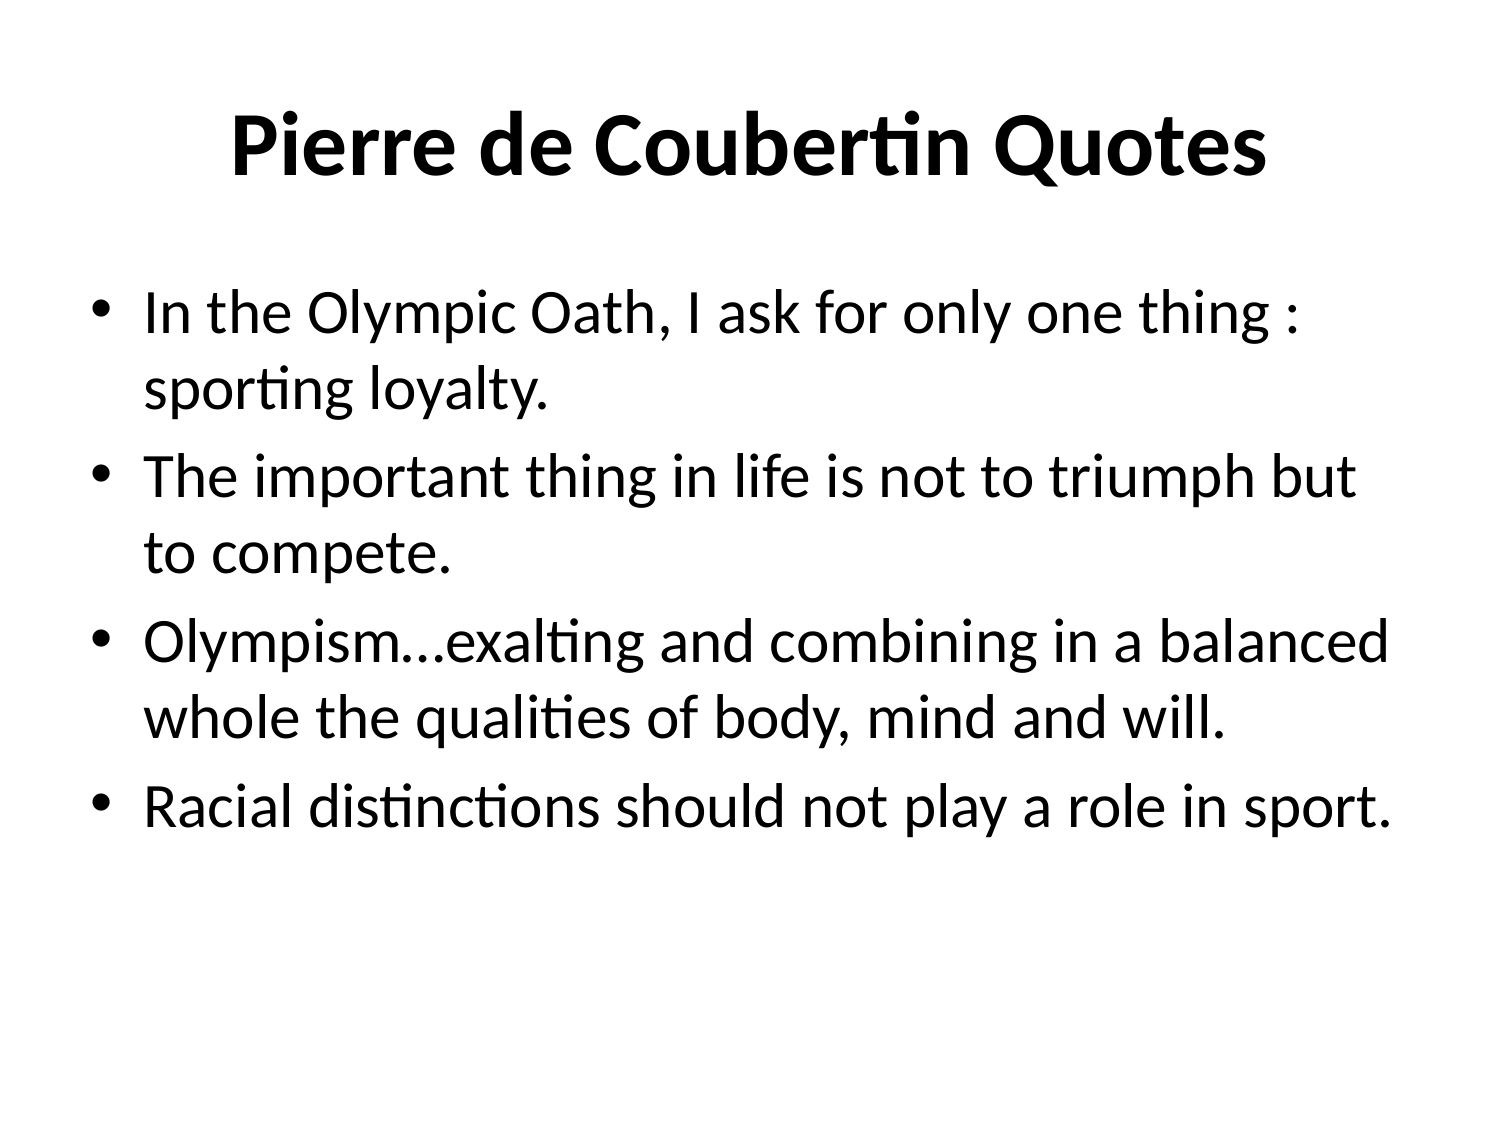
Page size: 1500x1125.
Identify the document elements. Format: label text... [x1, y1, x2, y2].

title Pierre de Coubertin Quotes [75, 45, 1425, 233]
list In the Olympic Oath, I ask for only one thing : sporting loyalty. The important thing in life is not to triumph but to compete. Olympism…exalting and combining in a balanced whole the qualities of body, mind and will. Racial distinctions should not play a role in sport. [75, 262, 1425, 1005]
